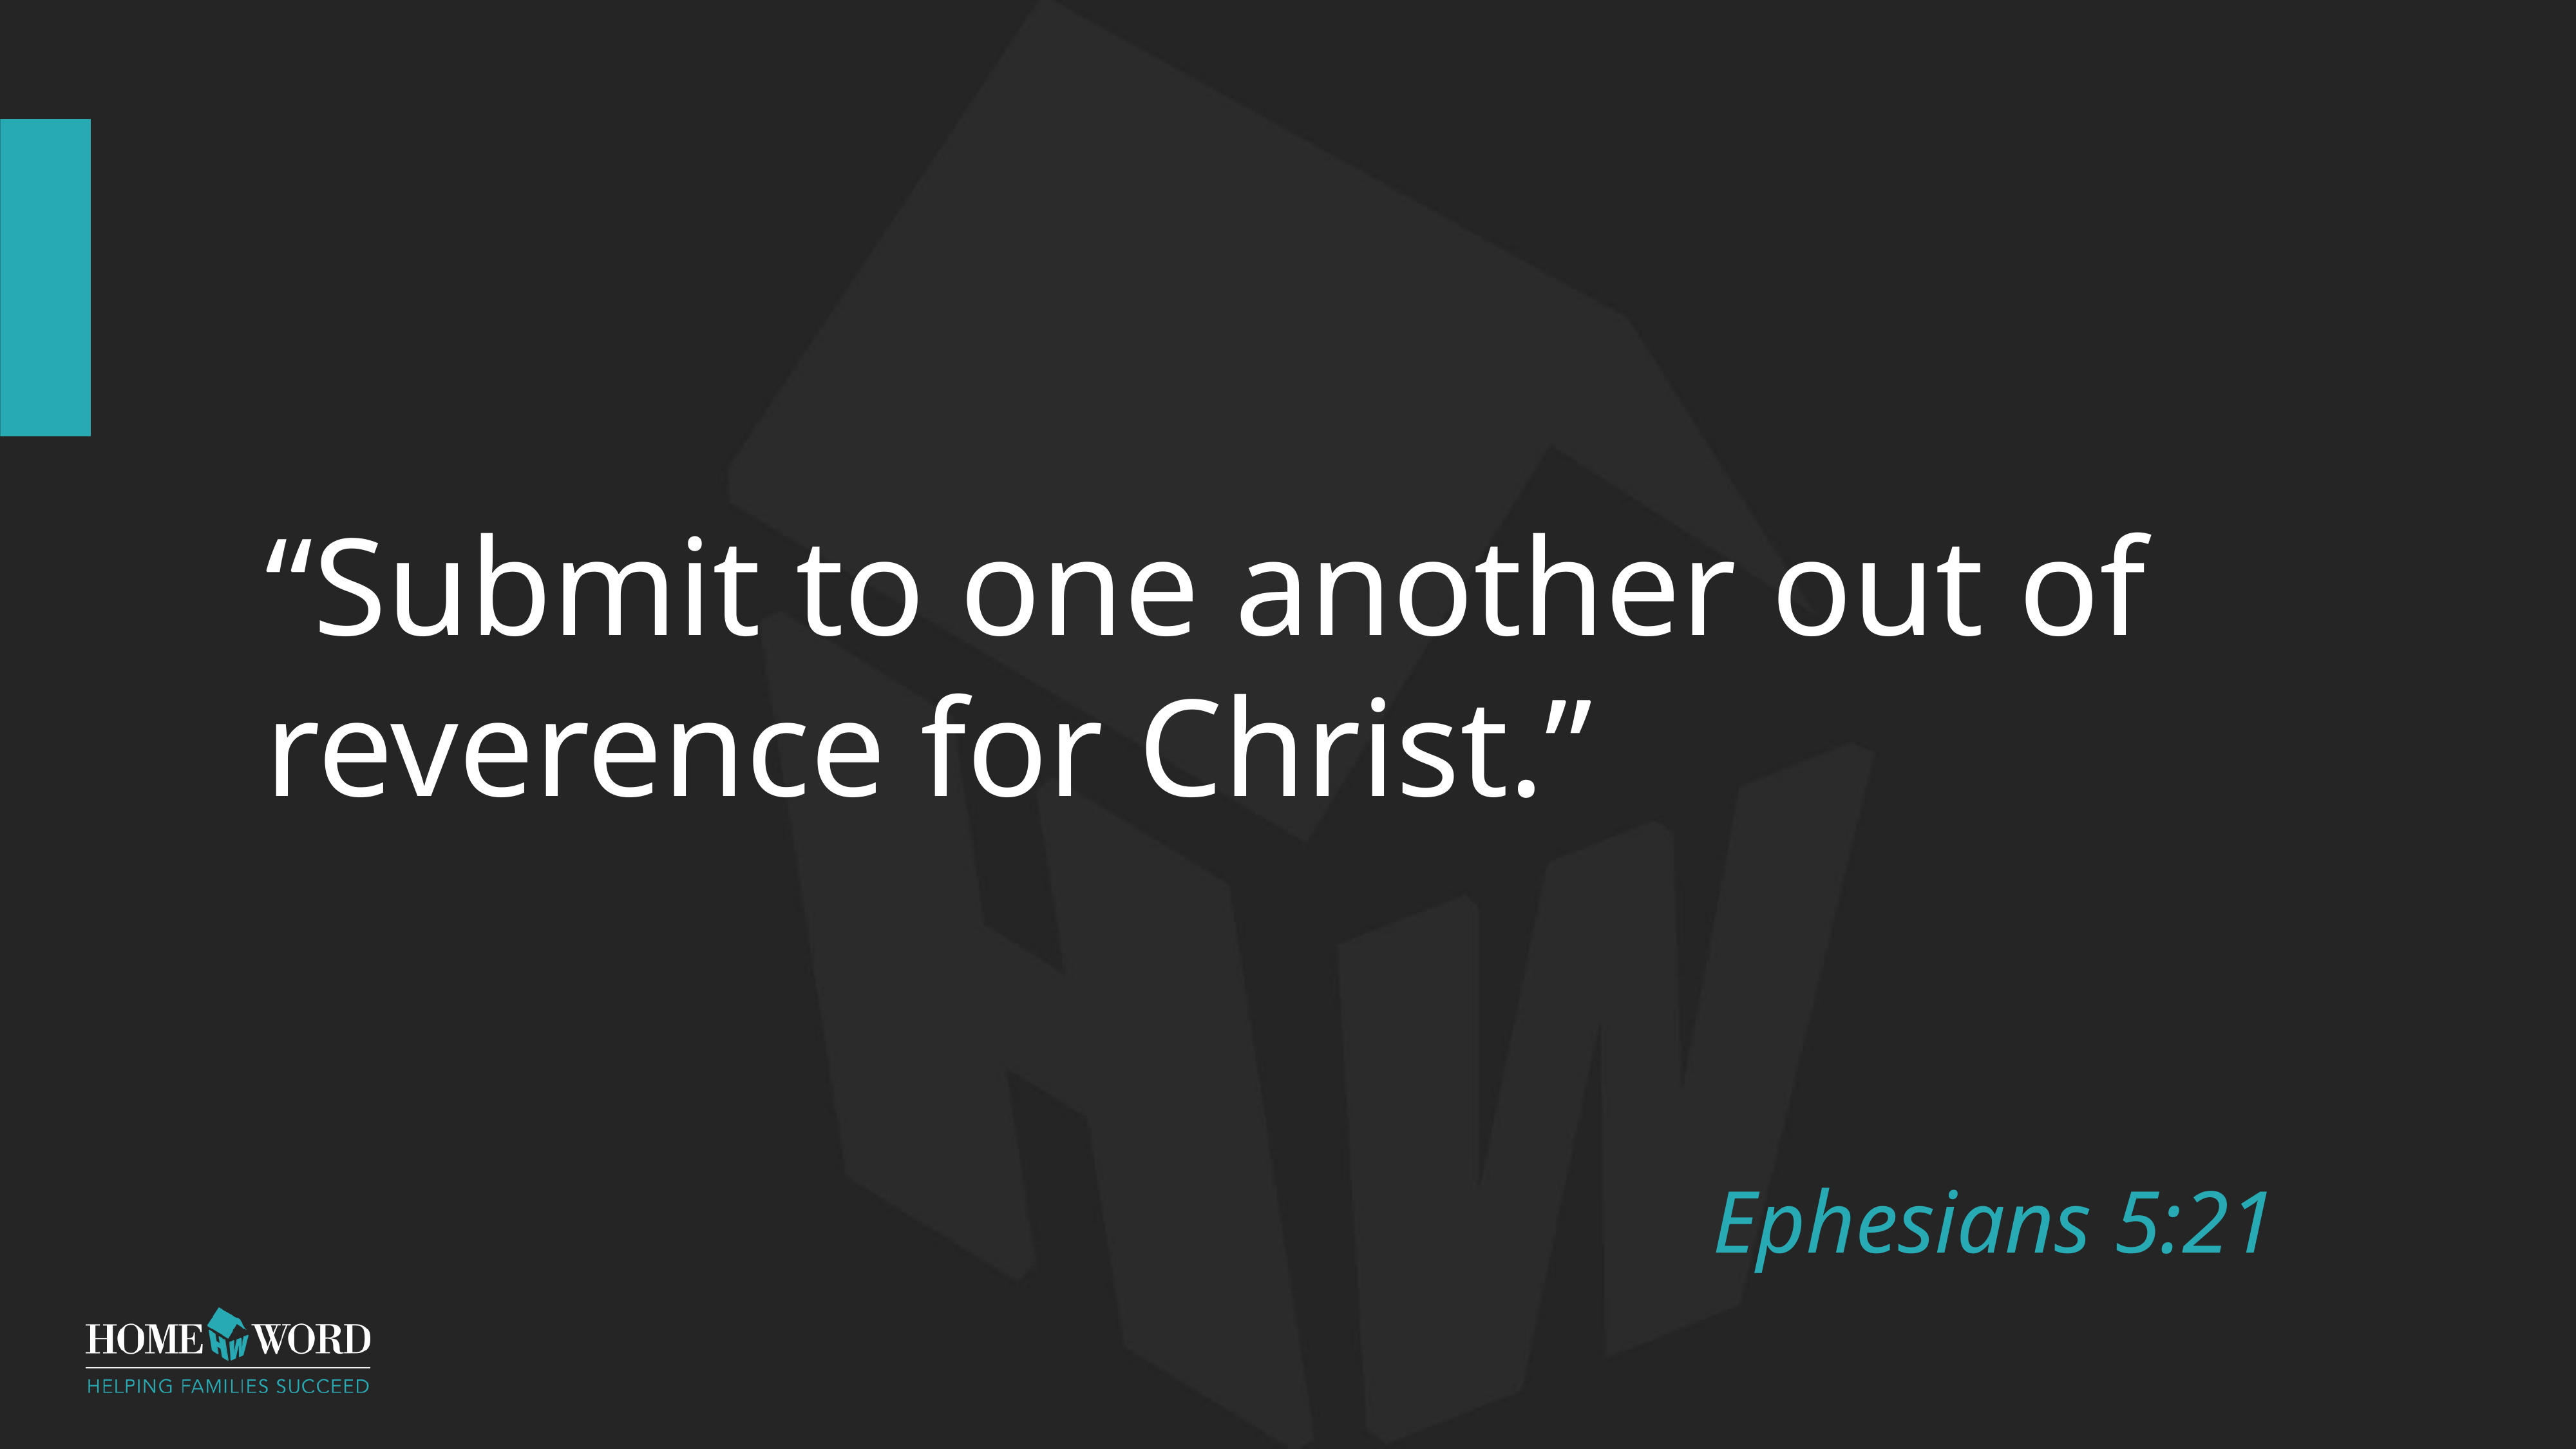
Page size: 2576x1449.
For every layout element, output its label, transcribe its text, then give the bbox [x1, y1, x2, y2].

title “Submit to one another out of reverence for Christ.” [260, 495, 2361, 1177]
picture [0, 0, 2576, 1449]
text_box Ephesians 5:21 [337, 1162, 2282, 1276]
